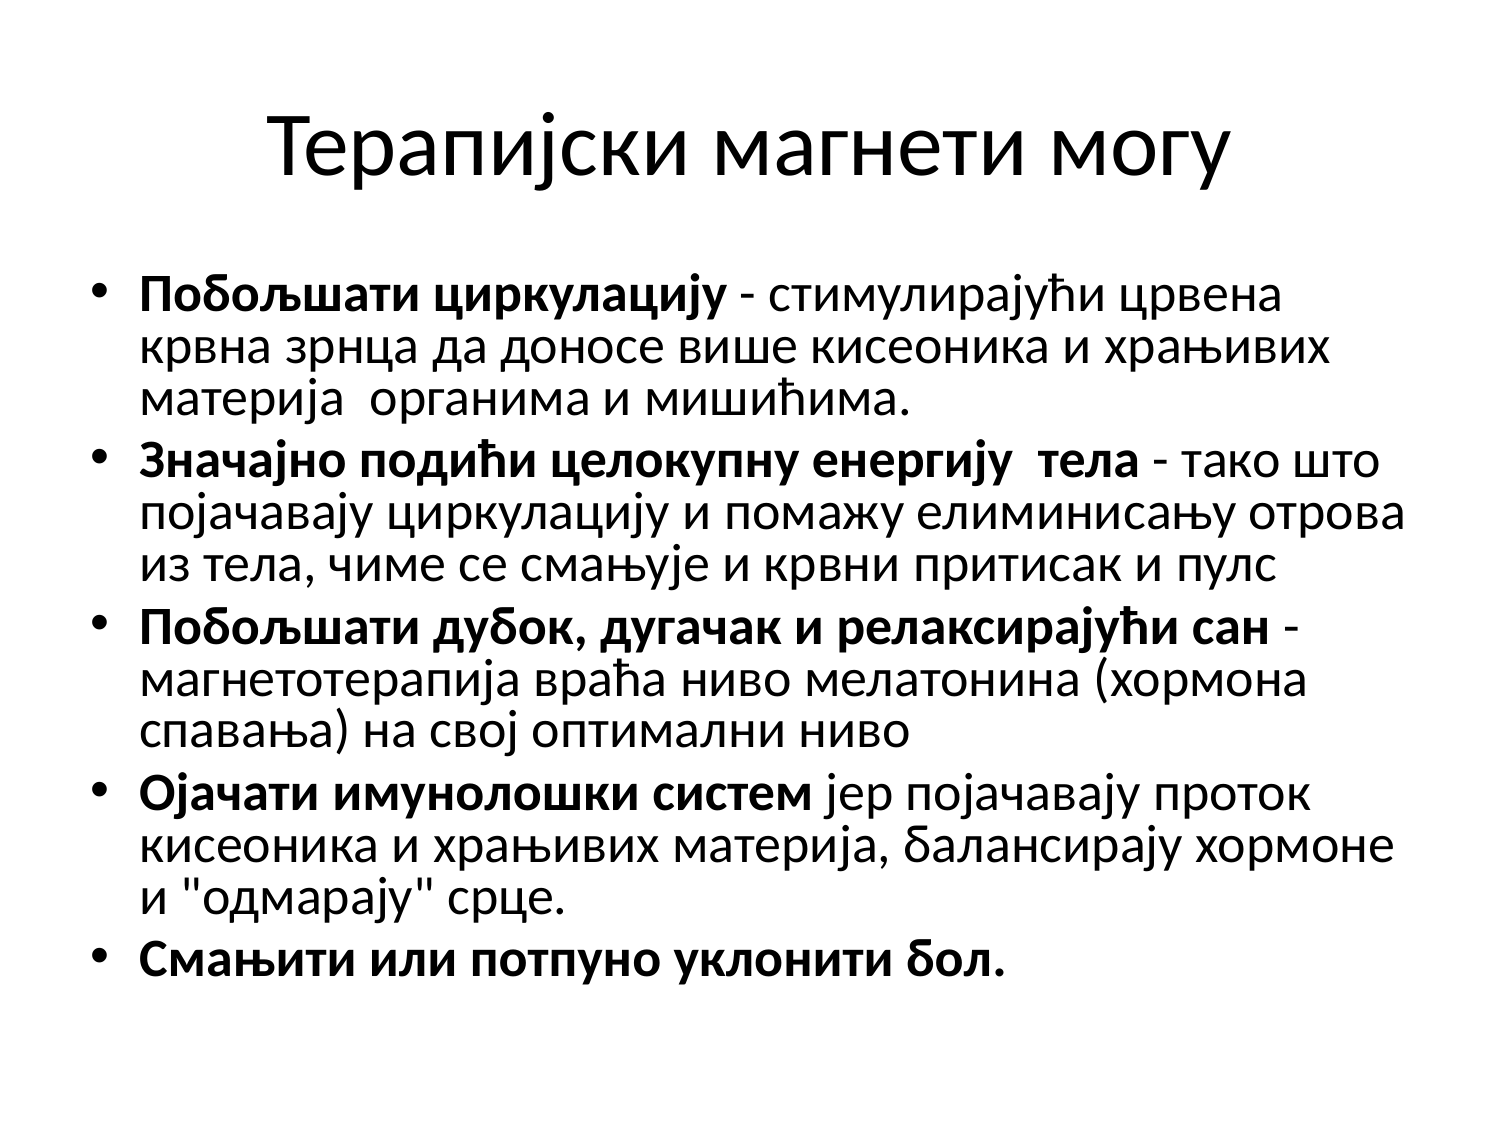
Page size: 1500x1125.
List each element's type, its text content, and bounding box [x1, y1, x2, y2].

list Побољшати циркулацију - стимулирајући црвена крвна зрнца да доносе више кисеоника и храњивих материја органима и мишићима. Значајно подићи целокупну енергију тела - тако што појачавају циркулацију и помажу елиминисању отрова из тела, чиме се смањује и крвни притисак и пулс Побољшати дубок, дугачак и релаксирајући сан - магнетотерапија враћа ниво мелатонина (хормона спавања) на свој оптимални ниво Ојачати имунолошки систем јер појачавају проток кисеоника и храњивих материја, балансирају хормоне и "одмарају" срце. Смањити или потпуно уклонити бол. [75, 262, 1425, 1005]
title Терапијски магнети могу [75, 45, 1425, 233]
